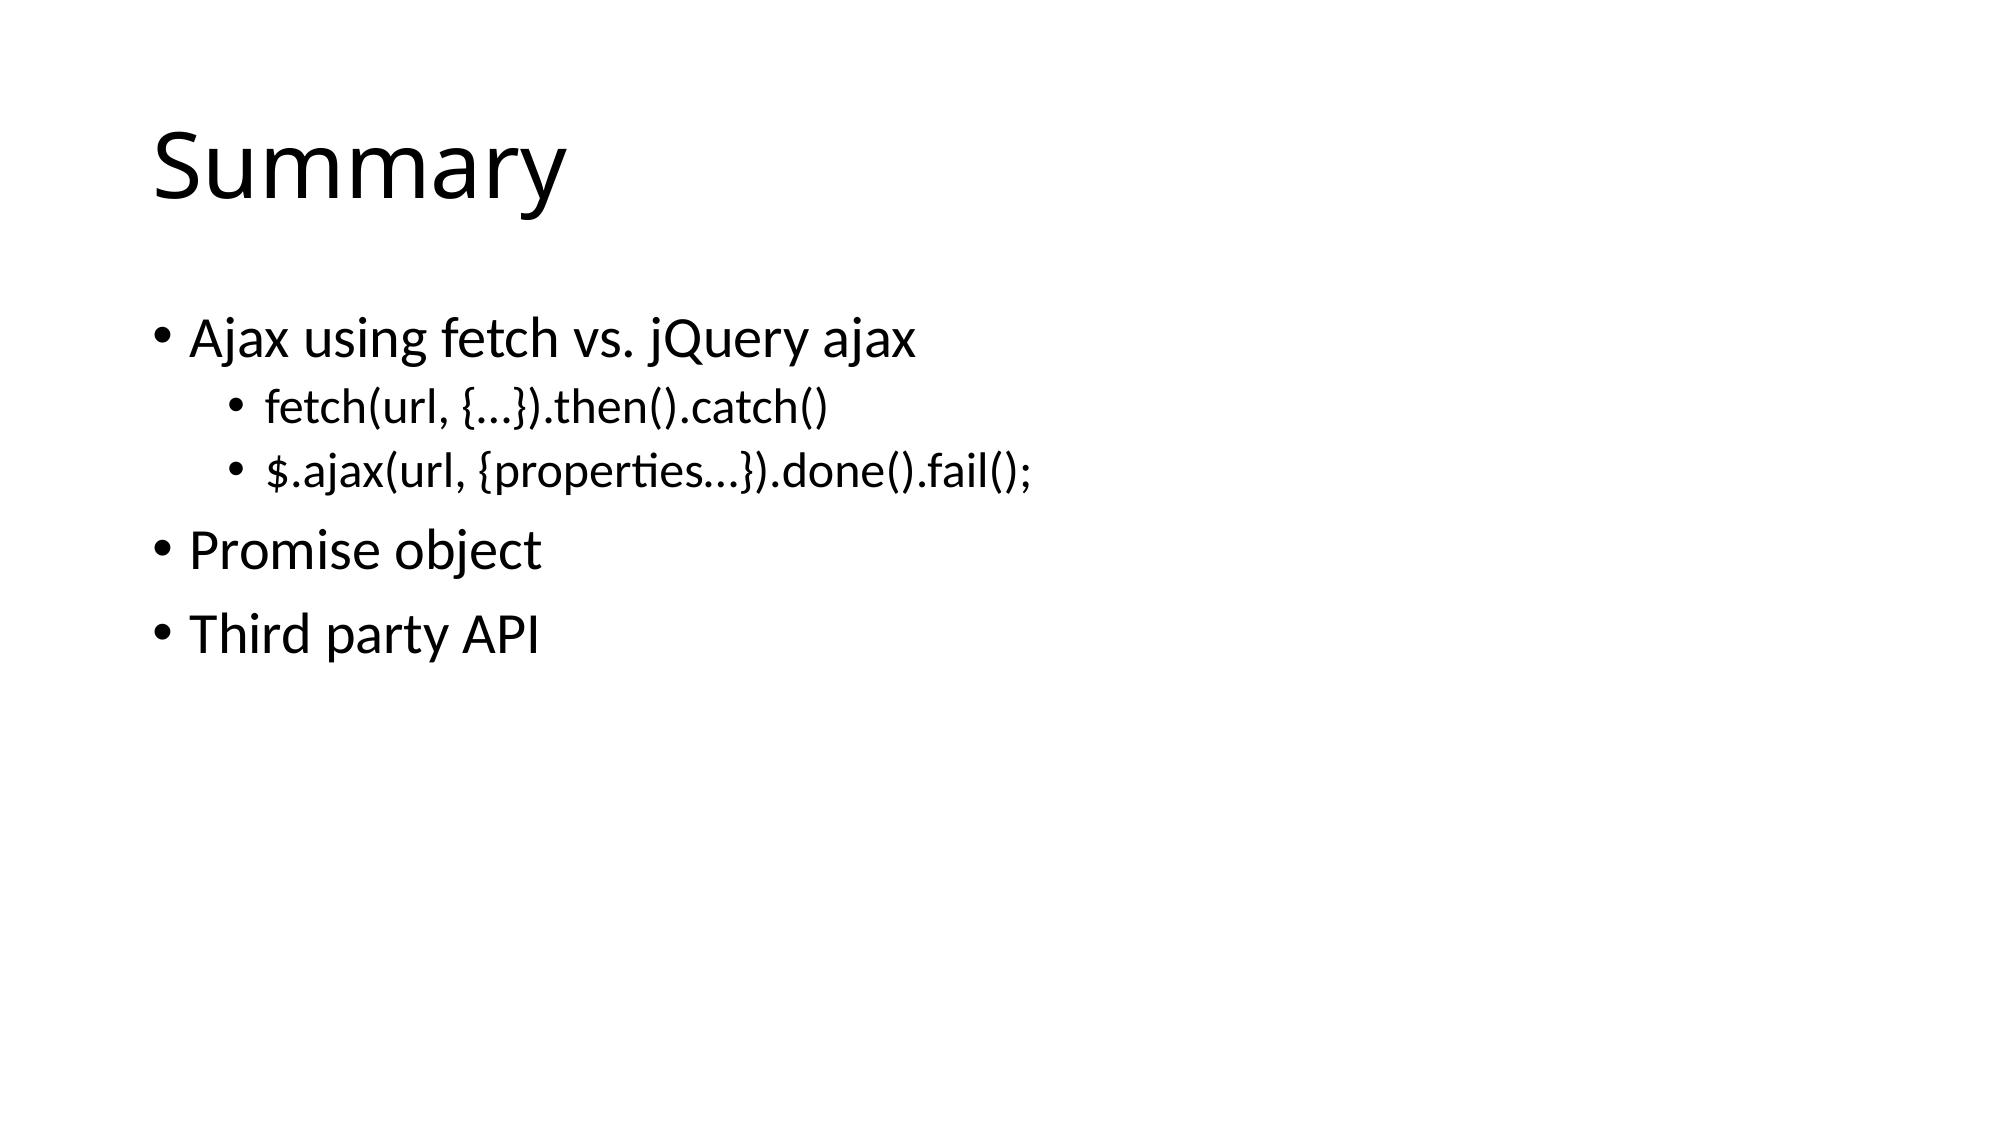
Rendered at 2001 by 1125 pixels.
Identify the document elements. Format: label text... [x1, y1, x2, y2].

title Summary [137, 59, 1863, 278]
list Ajax using fetch vs. jQuery ajax fetch(url, {…}).then().catch() $.ajax(url, {properties…}).done().fail(); Promise object Third party API [137, 299, 1863, 1014]
